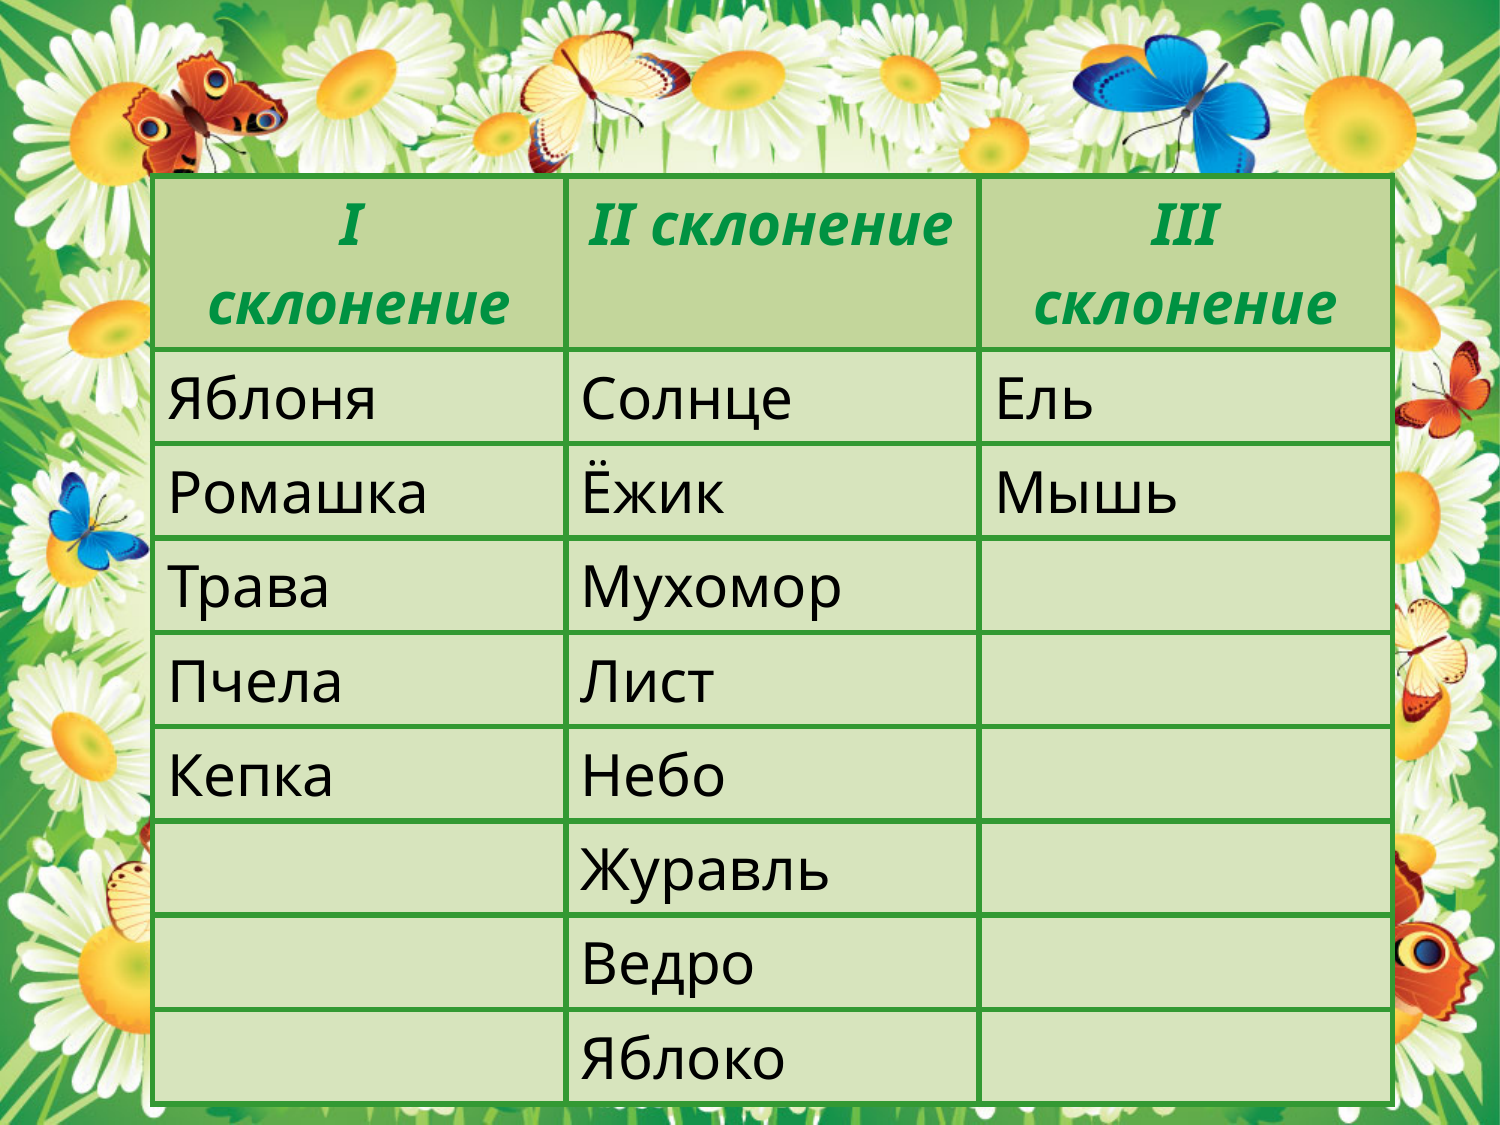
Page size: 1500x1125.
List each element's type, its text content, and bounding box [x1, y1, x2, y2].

table_cell Кепка [155, 729, 563, 818]
table_cell Ёжик [569, 446, 976, 535]
table_cell Трава [155, 541, 563, 630]
table_cell Лист [569, 635, 976, 724]
table_header II склонение [569, 179, 976, 347]
table_cell [982, 918, 1390, 1007]
table_cell [982, 1012, 1390, 1101]
table_cell [155, 1012, 563, 1101]
table_cell Небо [569, 729, 976, 818]
table_cell Мышь [982, 446, 1390, 535]
table_cell Пчела [155, 635, 563, 724]
table_cell Солнце [569, 352, 976, 441]
table_cell [982, 541, 1390, 630]
table_cell [982, 729, 1390, 818]
table_cell Журавль [569, 824, 976, 912]
table_cell Ромашка [155, 446, 563, 535]
table_header I cклонение [155, 179, 563, 347]
table_cell Яблоня [155, 352, 563, 441]
table_cell Ведро [569, 918, 976, 1007]
table_header III склонение [982, 179, 1390, 347]
table_cell [982, 824, 1390, 912]
table_cell [982, 635, 1390, 724]
picture [0, 0, 1500, 1125]
table_cell Ель [982, 352, 1390, 441]
table_cell Мухомор [569, 541, 976, 630]
table_cell [155, 824, 563, 912]
table_cell [155, 918, 563, 1007]
table_cell Яблоко [569, 1012, 976, 1101]
